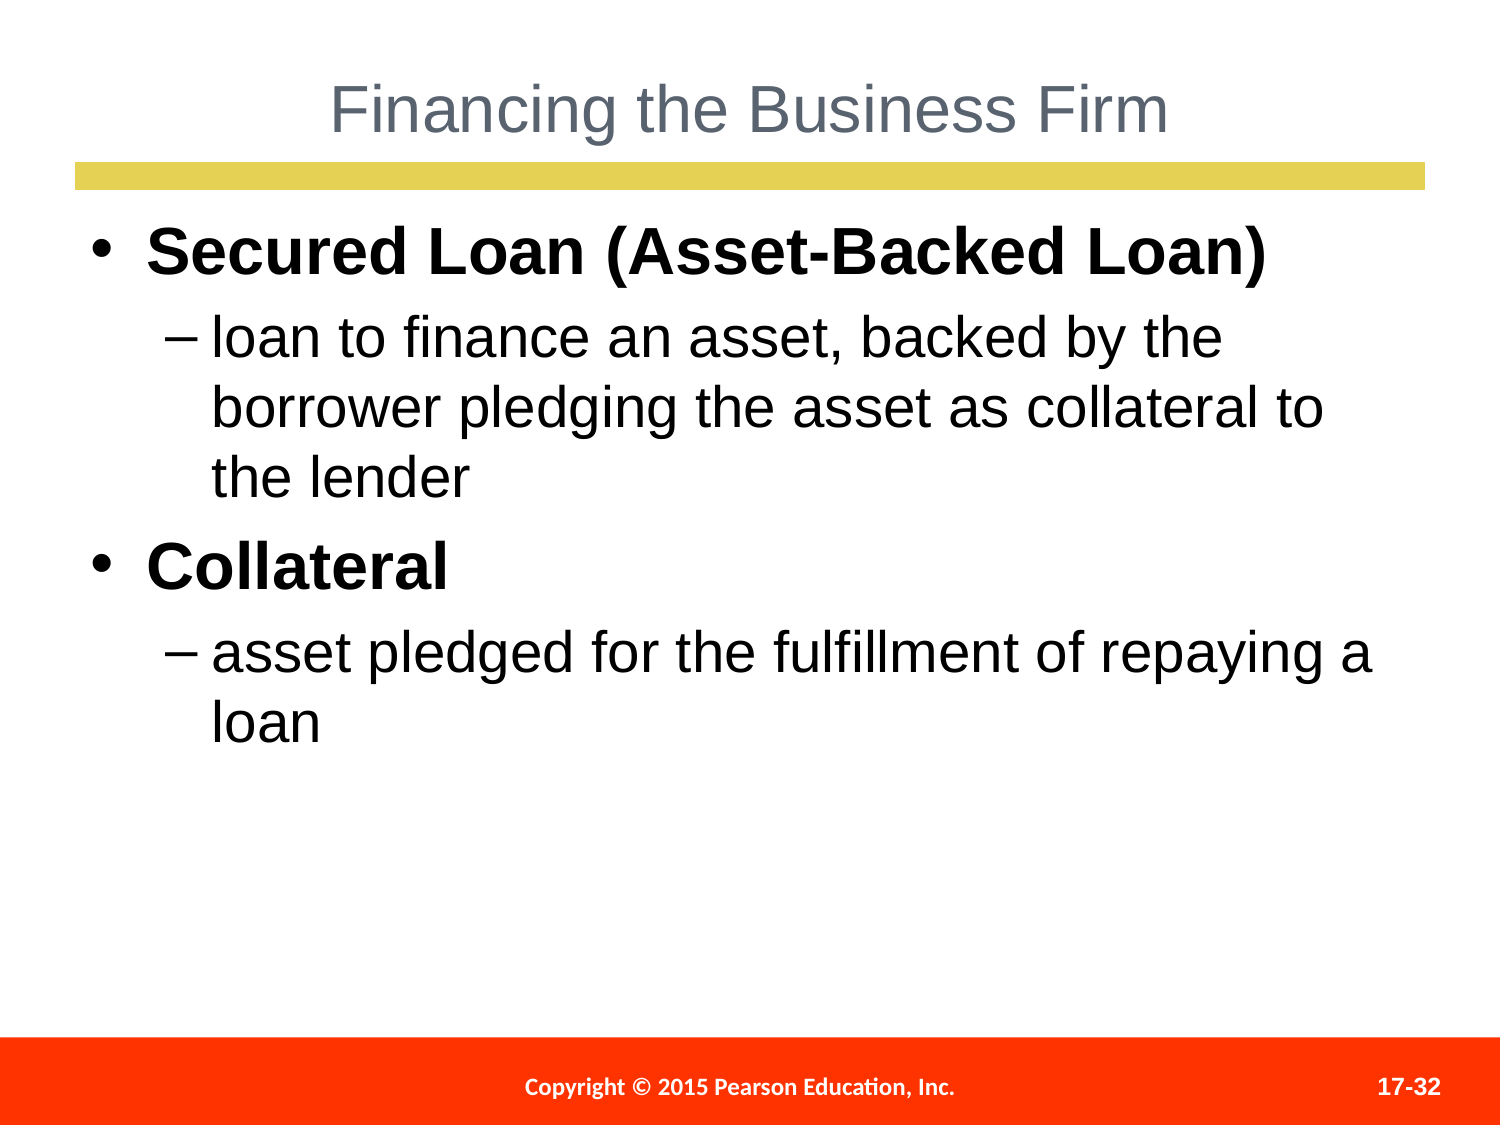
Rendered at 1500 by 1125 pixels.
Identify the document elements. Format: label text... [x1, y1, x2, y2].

title Financing the Business Firm [74, 12, 1426, 199]
list Secured Loan (Asset-Backed Loan) loan to finance an asset, backed by the borrower pledging the asset as collateral to the lender Collateral asset pledged for the fulfillment of repaying a loan [74, 199, 1426, 1006]
